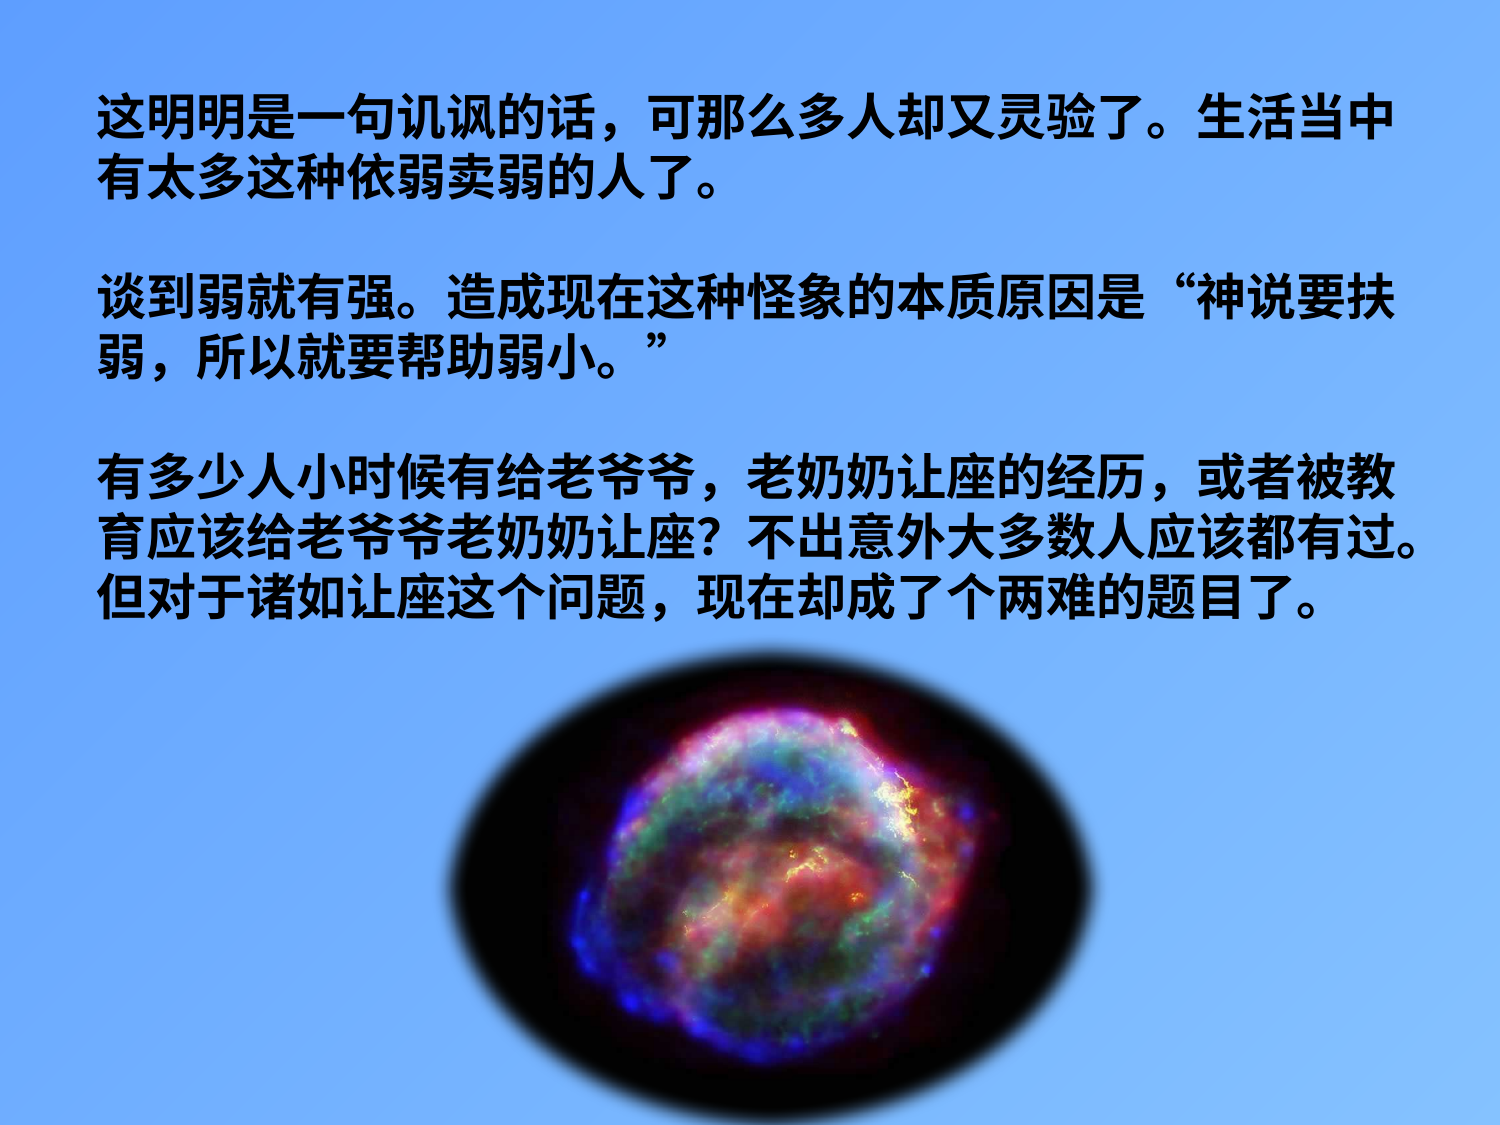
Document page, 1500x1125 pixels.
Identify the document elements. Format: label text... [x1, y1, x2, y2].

text_box 这明明是一句讥讽的话，可那么多人却又灵验了。生活当中有太多这种依弱卖弱的人了。 谈到弱就有强。造成现在这种怪象的本质原因是“神说要扶弱，所以就要帮助弱小。” 有多少人小时候有给老爷爷，老奶奶让座的经历，或者被教育应该给老爷爷老奶奶让座？不出意外大多数人应该都有过。但对于诸如让座这个问题，现在却成了个两难的题目了。 [81, 78, 1418, 633]
picture [430, 633, 1111, 1125]
